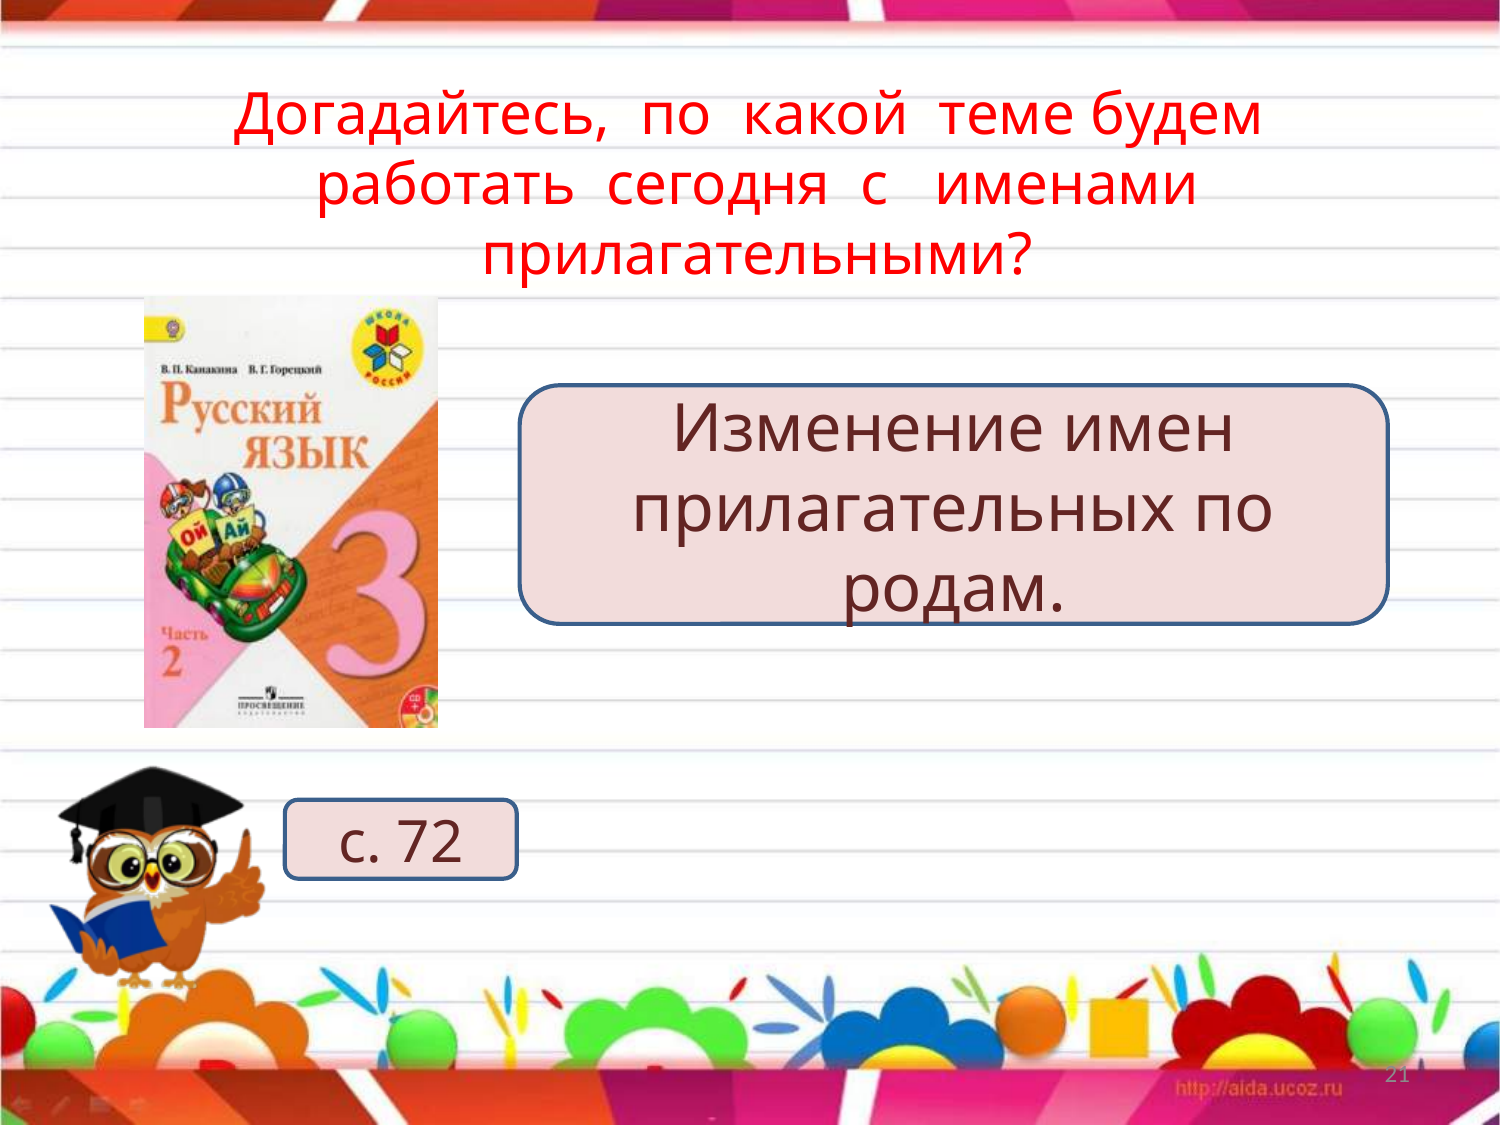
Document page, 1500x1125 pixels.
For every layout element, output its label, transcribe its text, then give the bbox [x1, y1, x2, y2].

picture [0, 0, 1500, 1125]
text_box с. 72 [290, 797, 519, 881]
slide_number 21 [1074, 1042, 1425, 1103]
text_box Догадайтесь, по какой теме будем работать сегодня с именами прилагательными? [89, 68, 1425, 294]
text_box Изменение имен прилагательных по родам. [517, 383, 1390, 626]
